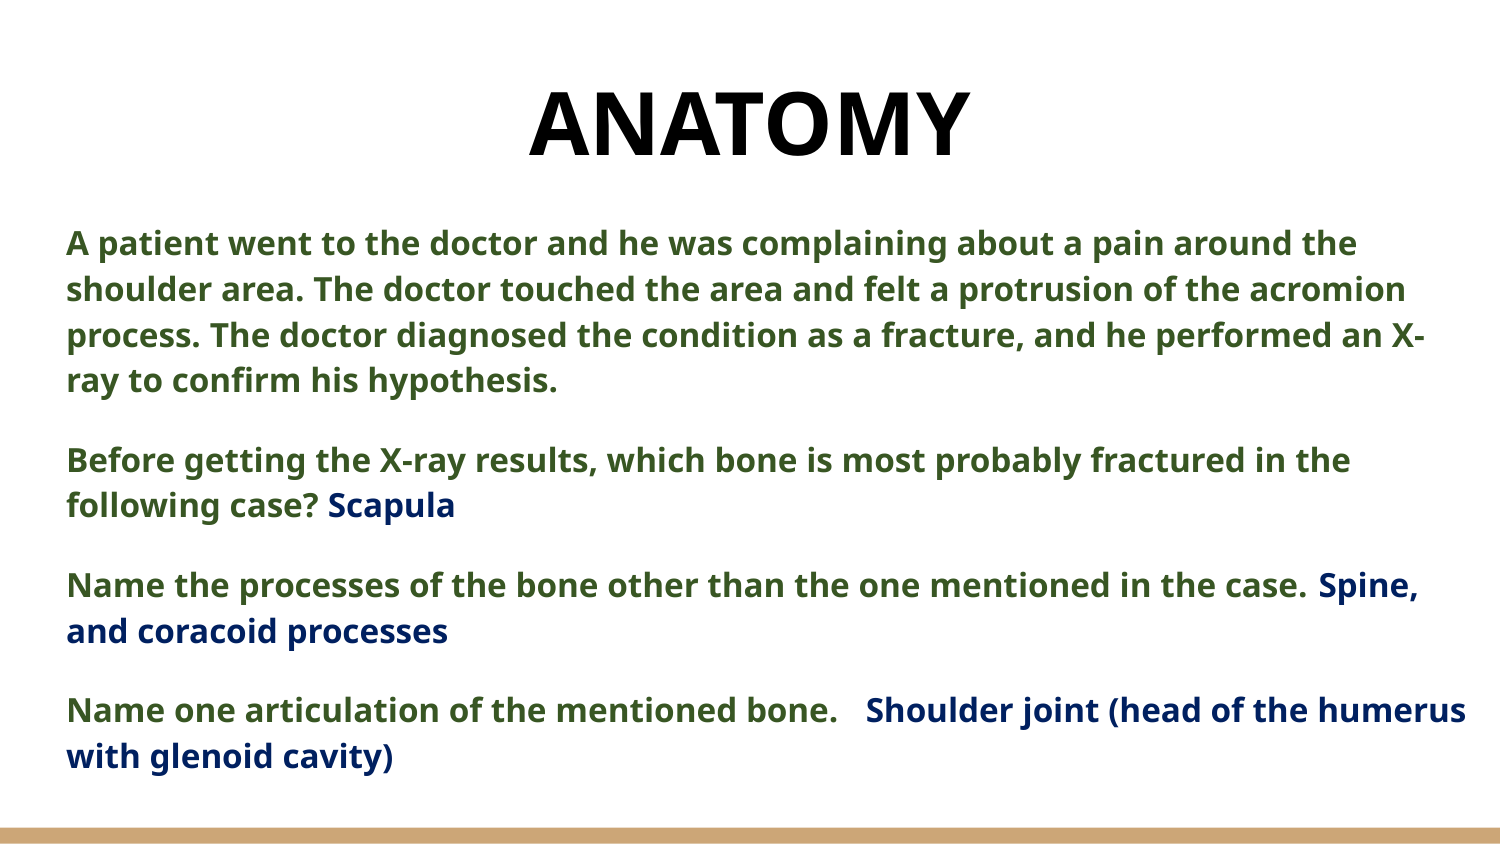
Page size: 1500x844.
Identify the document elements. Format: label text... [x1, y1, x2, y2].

list A patient went to the doctor and he was complaining about a pain around the shoulder area. The doctor touched the area and felt a protrusion of the acromion process. The doctor diagnosed the condition as a fracture, and he performed an X-ray to confirm his hypothesis. Before getting the X-ray results, which bone is most probably fractured in the following case? Scapula Name the processes of the bone other than the one mentioned in the case. Spine, and coracoid processes Name one articulation of the mentioned bone. Shoulder joint (head of the humerus with glenoid cavity) [51, 200, 1485, 817]
title ANATOMY [51, 51, 1449, 189]
